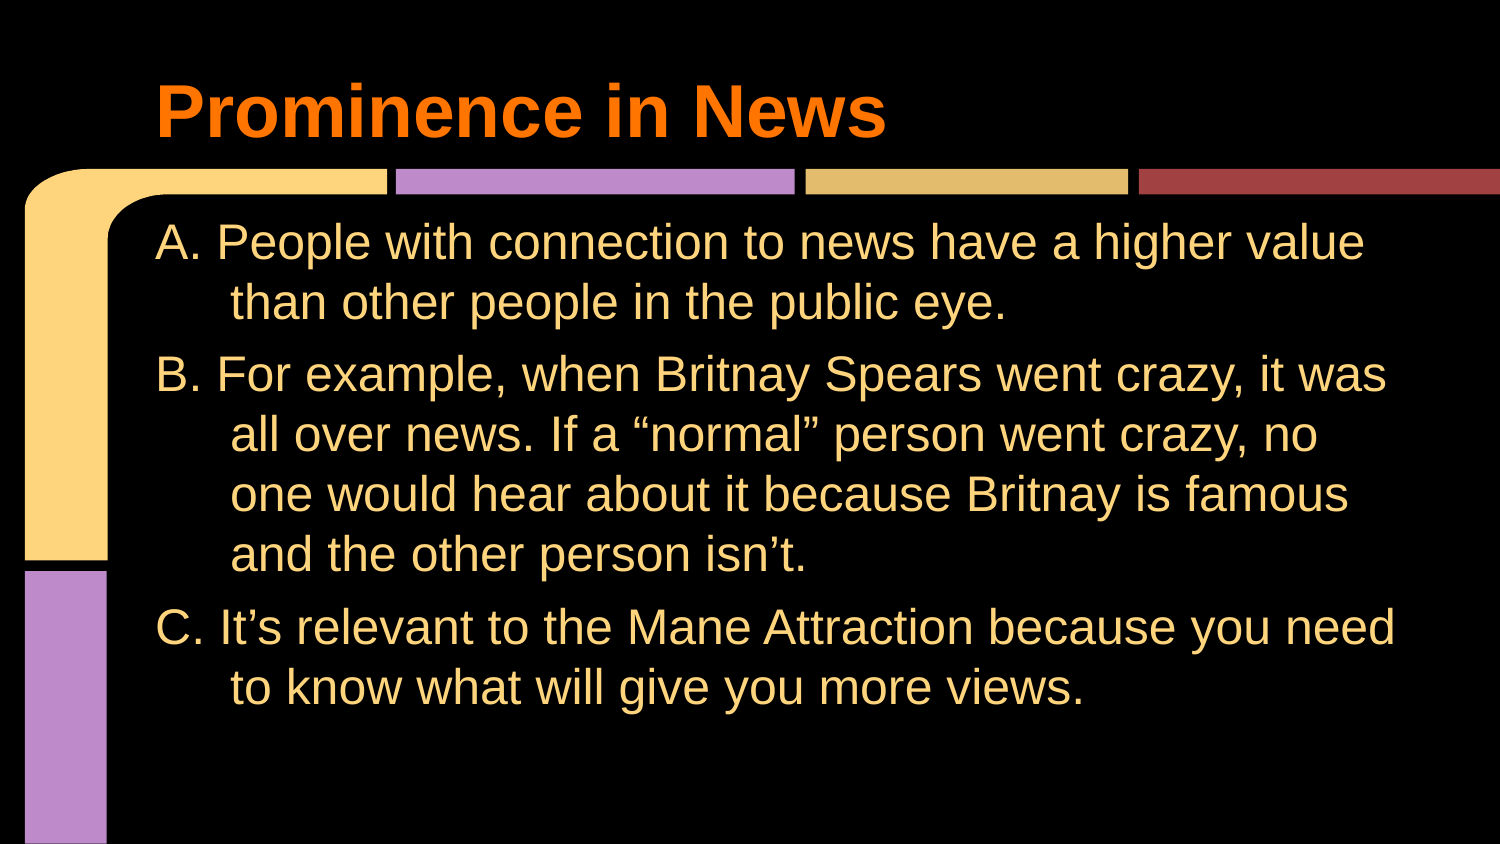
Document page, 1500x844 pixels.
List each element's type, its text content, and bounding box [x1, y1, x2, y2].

title Prominence in News [140, 26, 1425, 168]
list A. People with connection to news have a higher value than other people in the public eye. B. For example, when Britnay Spears went crazy, it was all over news. If a “normal” person went crazy, no one would hear about it because Britnay is famous and the other person isn’t. C. It’s relevant to the Mane Attraction because you need to know what will give you more views. [140, 194, 1425, 808]
